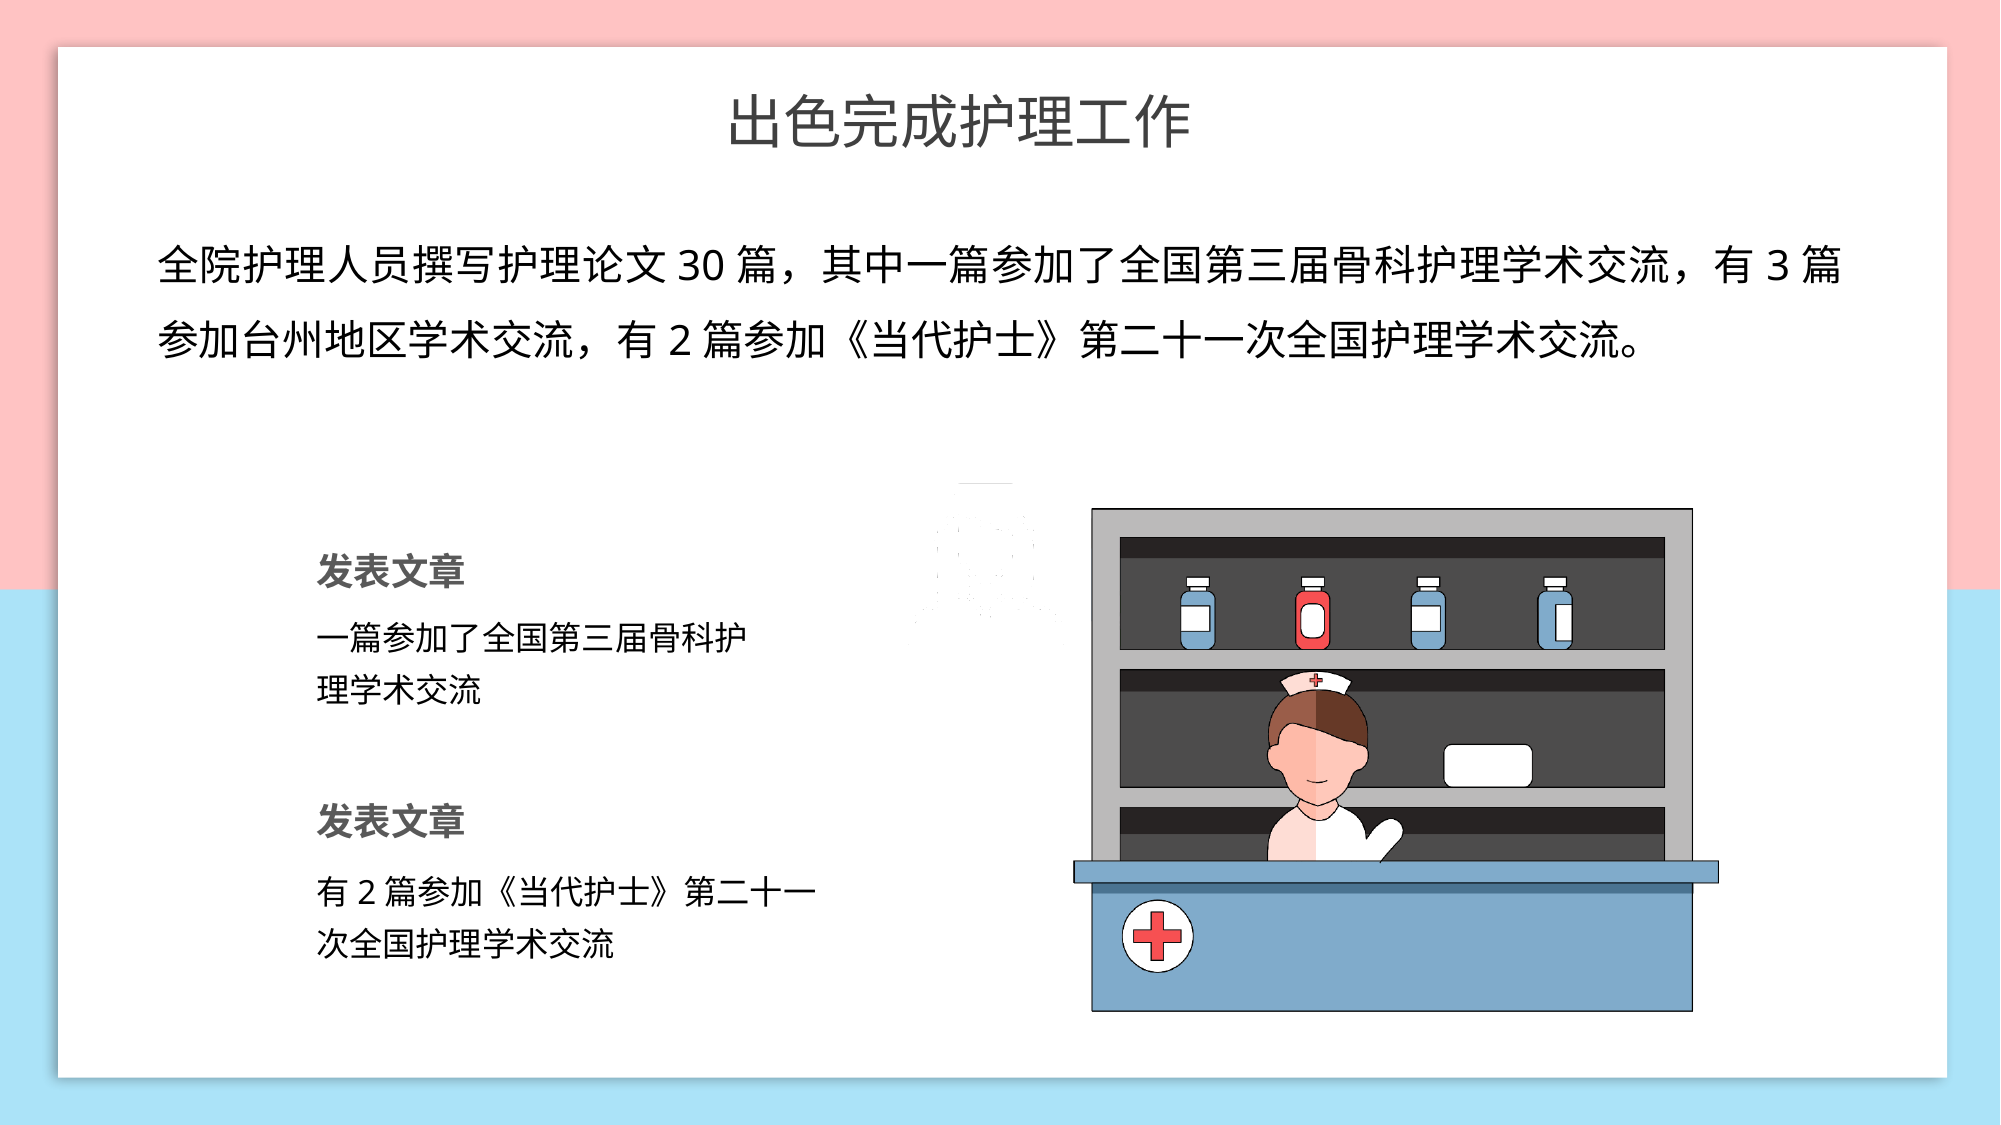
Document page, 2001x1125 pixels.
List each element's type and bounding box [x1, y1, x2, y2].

text_box [301, 777, 842, 972]
picture [0, 0, 2000, 1125]
text_box [301, 527, 795, 718]
